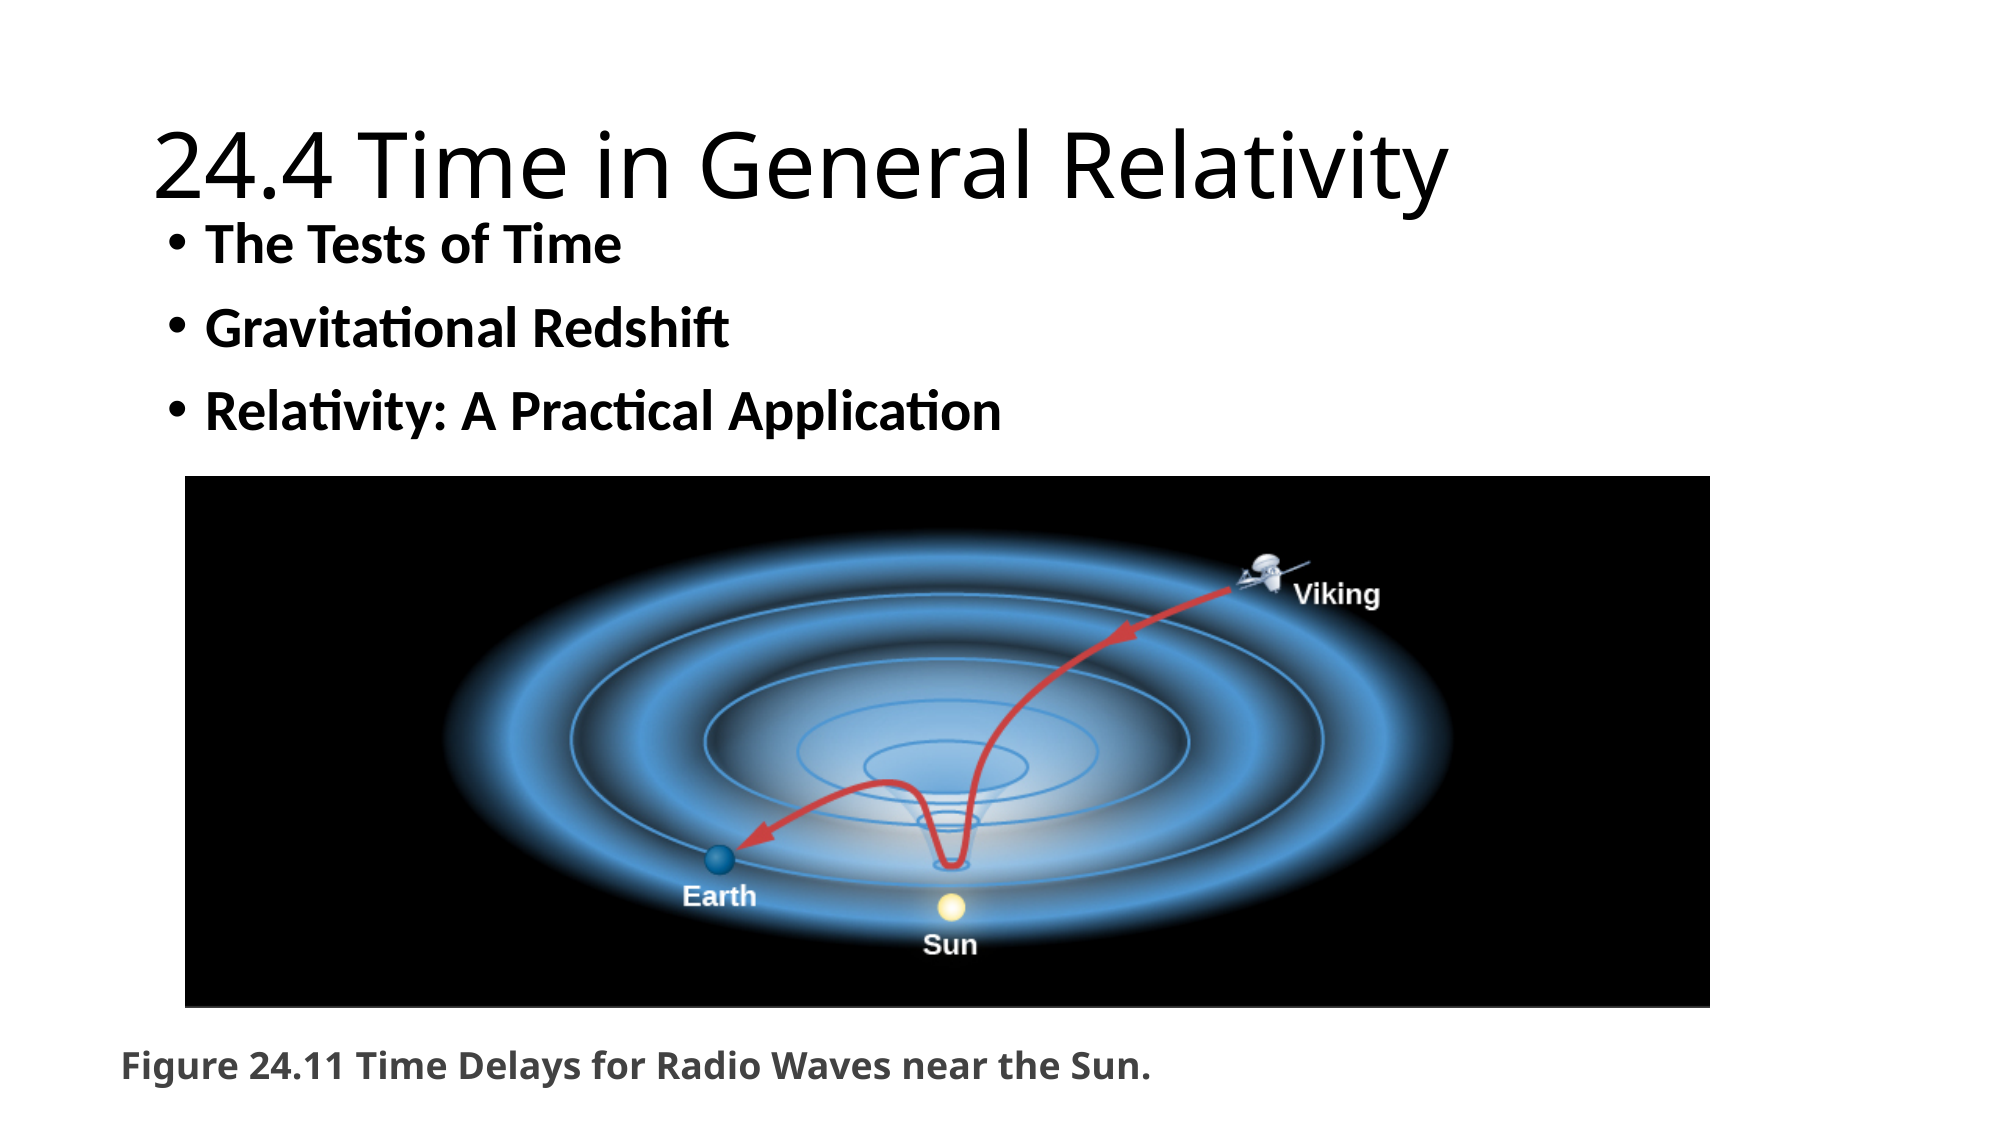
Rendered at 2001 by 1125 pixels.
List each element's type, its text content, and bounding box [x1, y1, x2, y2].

text_box Figure 24.11 Time Delays for Radio Waves near the Sun. [105, 1034, 1168, 1095]
list The Tests of Time Gravitational Redshift Relativity: A Practical Application [152, 205, 1369, 563]
title 24.4 Time in General Relativity [137, 59, 1863, 278]
picture [185, 476, 1710, 1008]
